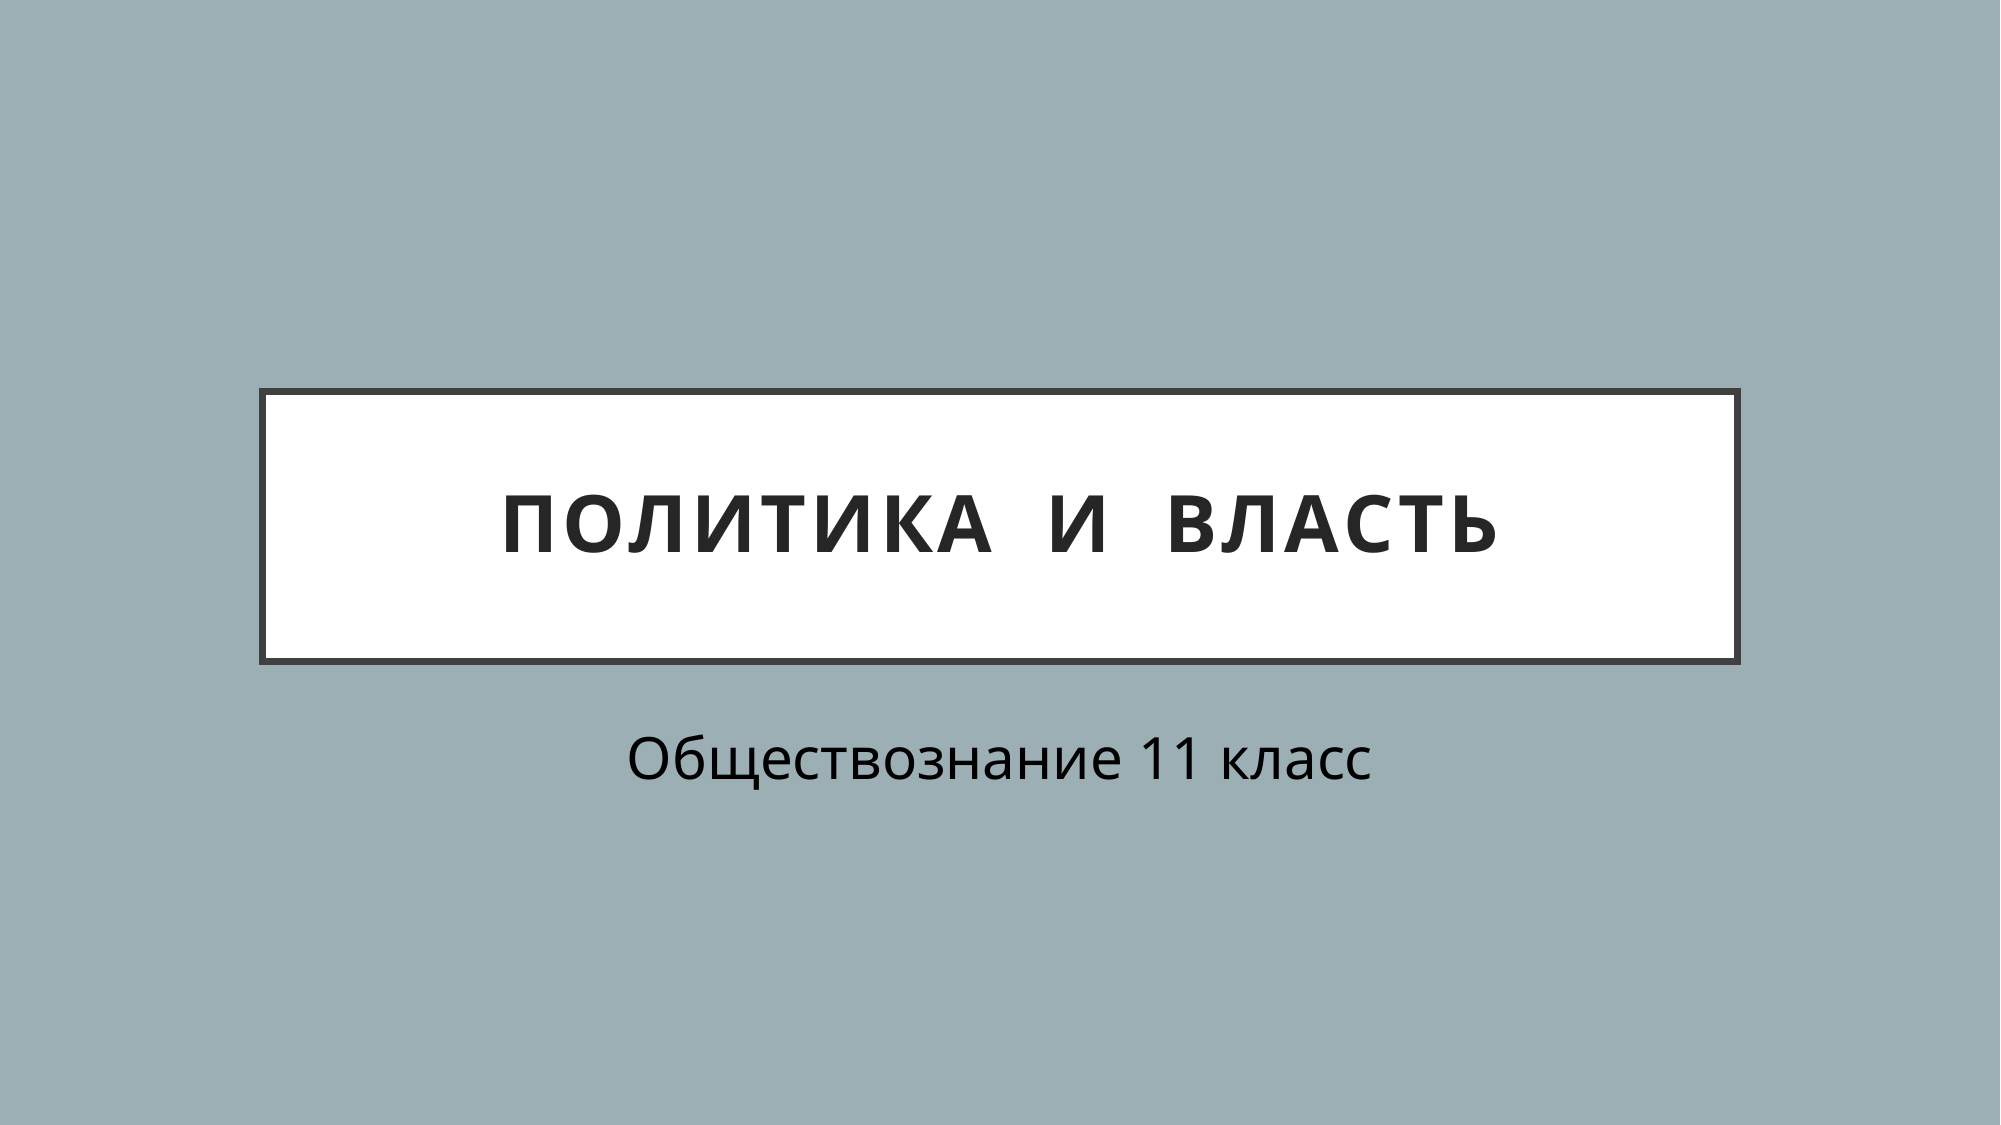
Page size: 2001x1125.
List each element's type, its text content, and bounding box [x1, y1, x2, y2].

subtitle Обществознание 11 класс [442, 713, 1558, 918]
title Политика и власть [259, 388, 1741, 665]
